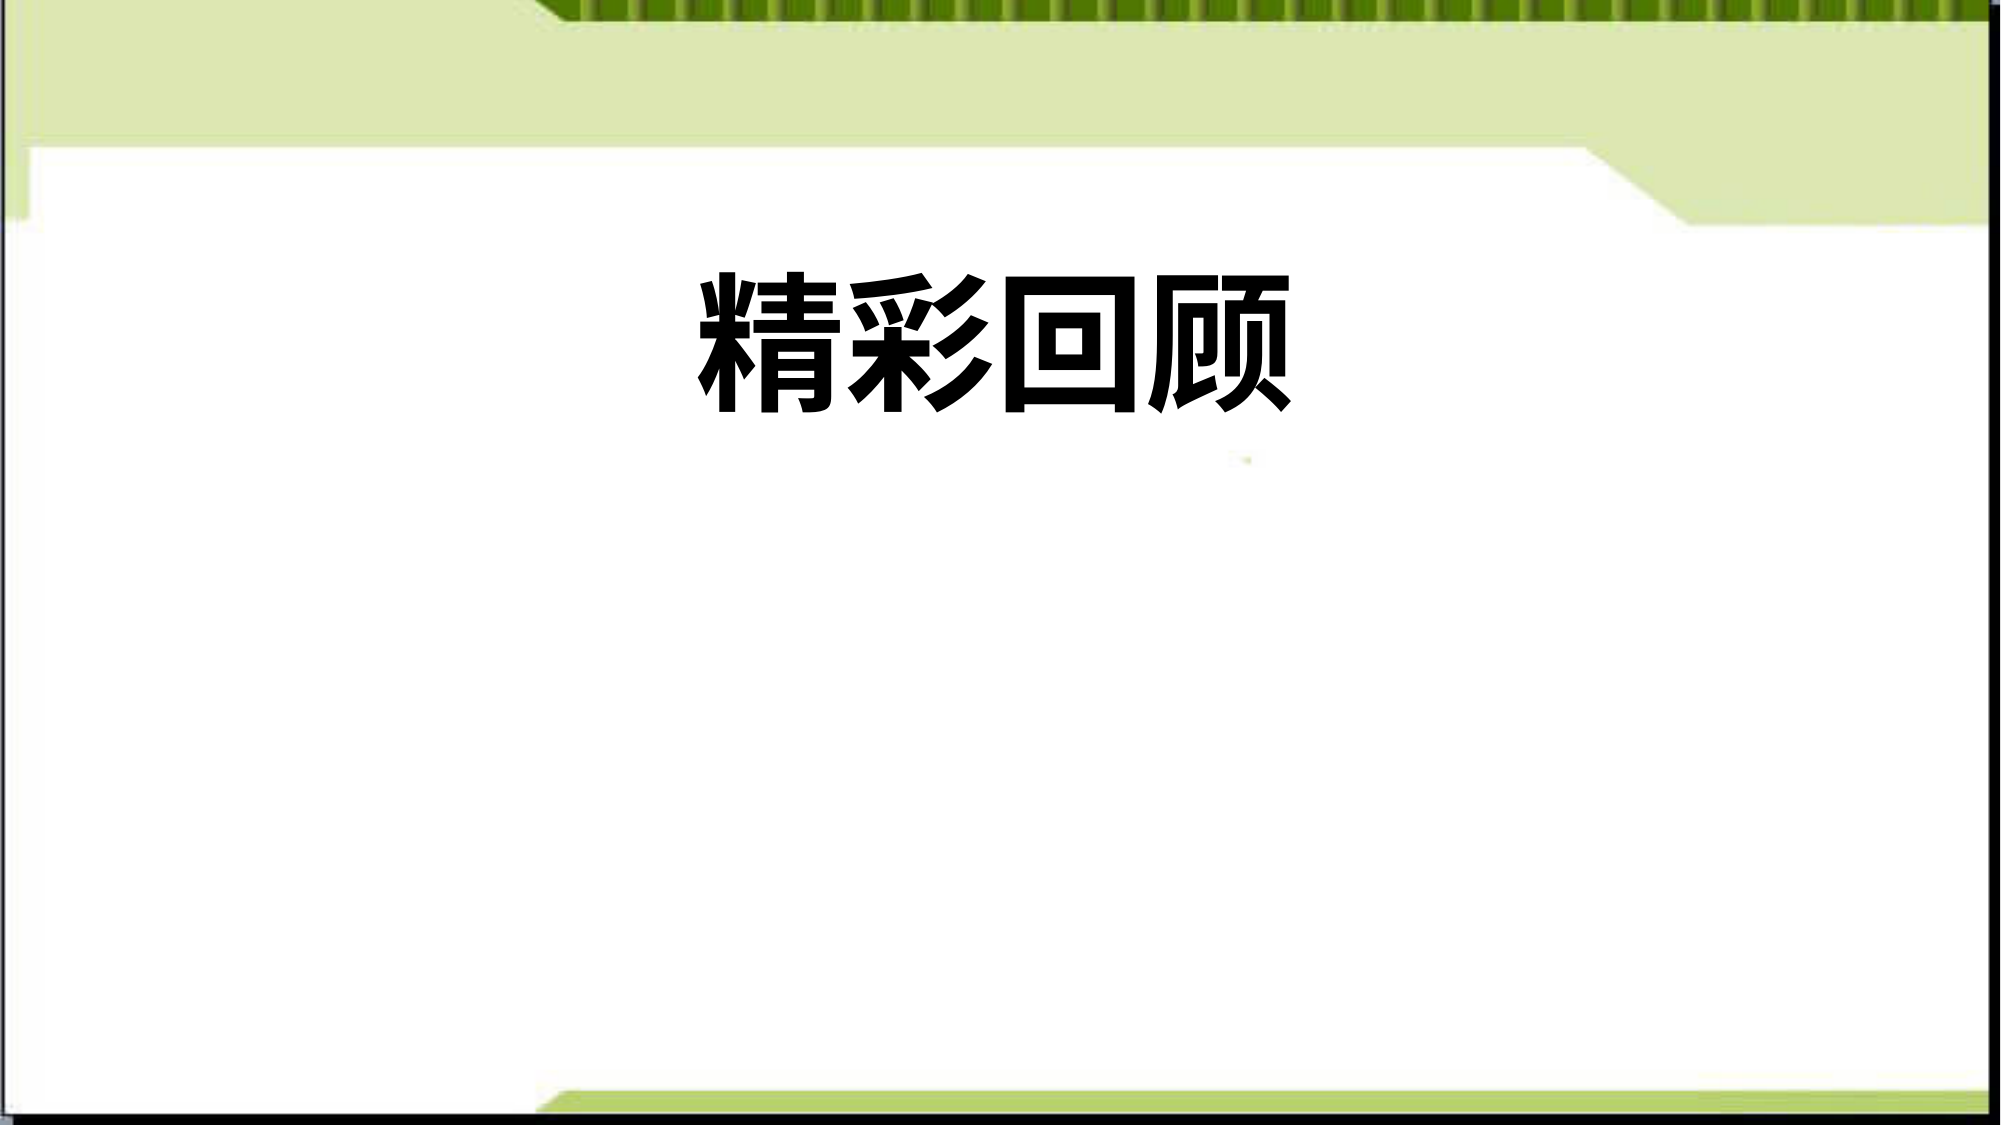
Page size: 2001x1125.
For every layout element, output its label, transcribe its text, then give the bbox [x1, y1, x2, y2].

picture [0, 0, 2001, 1125]
title 精彩回顾 [320, 246, 1671, 434]
